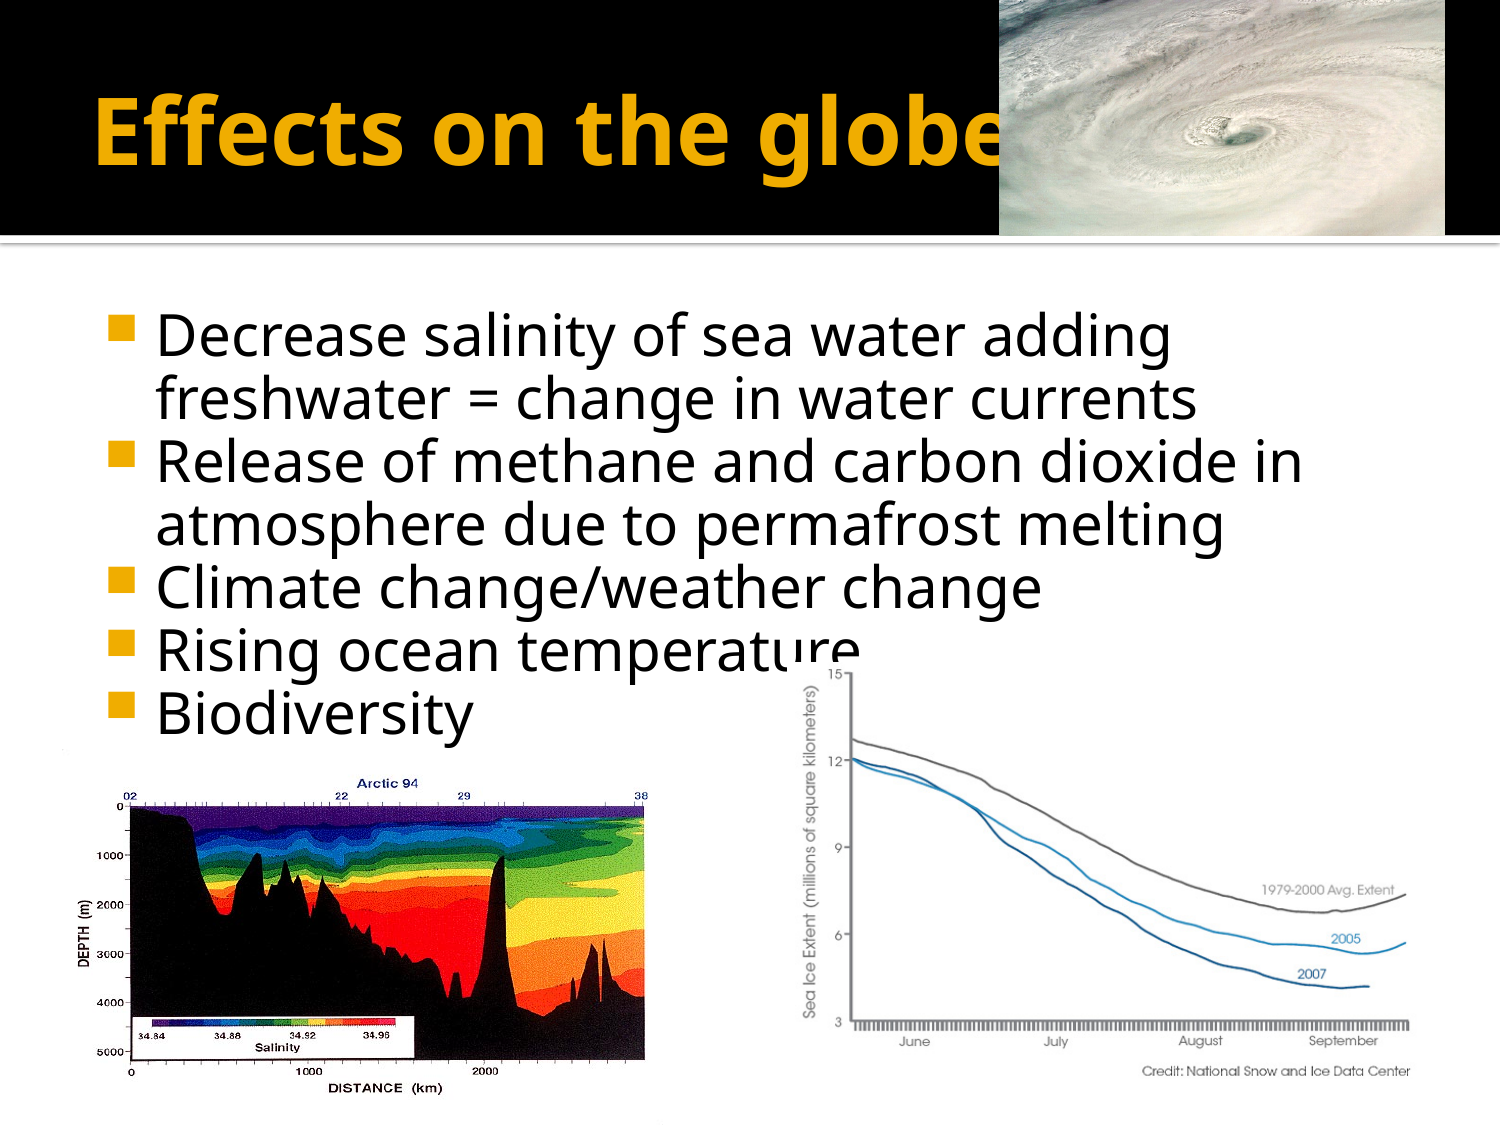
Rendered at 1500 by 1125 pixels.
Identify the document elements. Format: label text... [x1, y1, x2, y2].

picture [62, 749, 663, 1125]
picture [787, 662, 1455, 1091]
title Effects on the globe [75, 25, 994, 231]
picture [999, 0, 1445, 236]
list Decrease salinity of sea water adding freshwater = change in water currents Release of methane and carbon dioxide in atmosphere due to permafrost melting Climate change/weather change Rising ocean temperature Biodiversity [74, 290, 1426, 1051]
